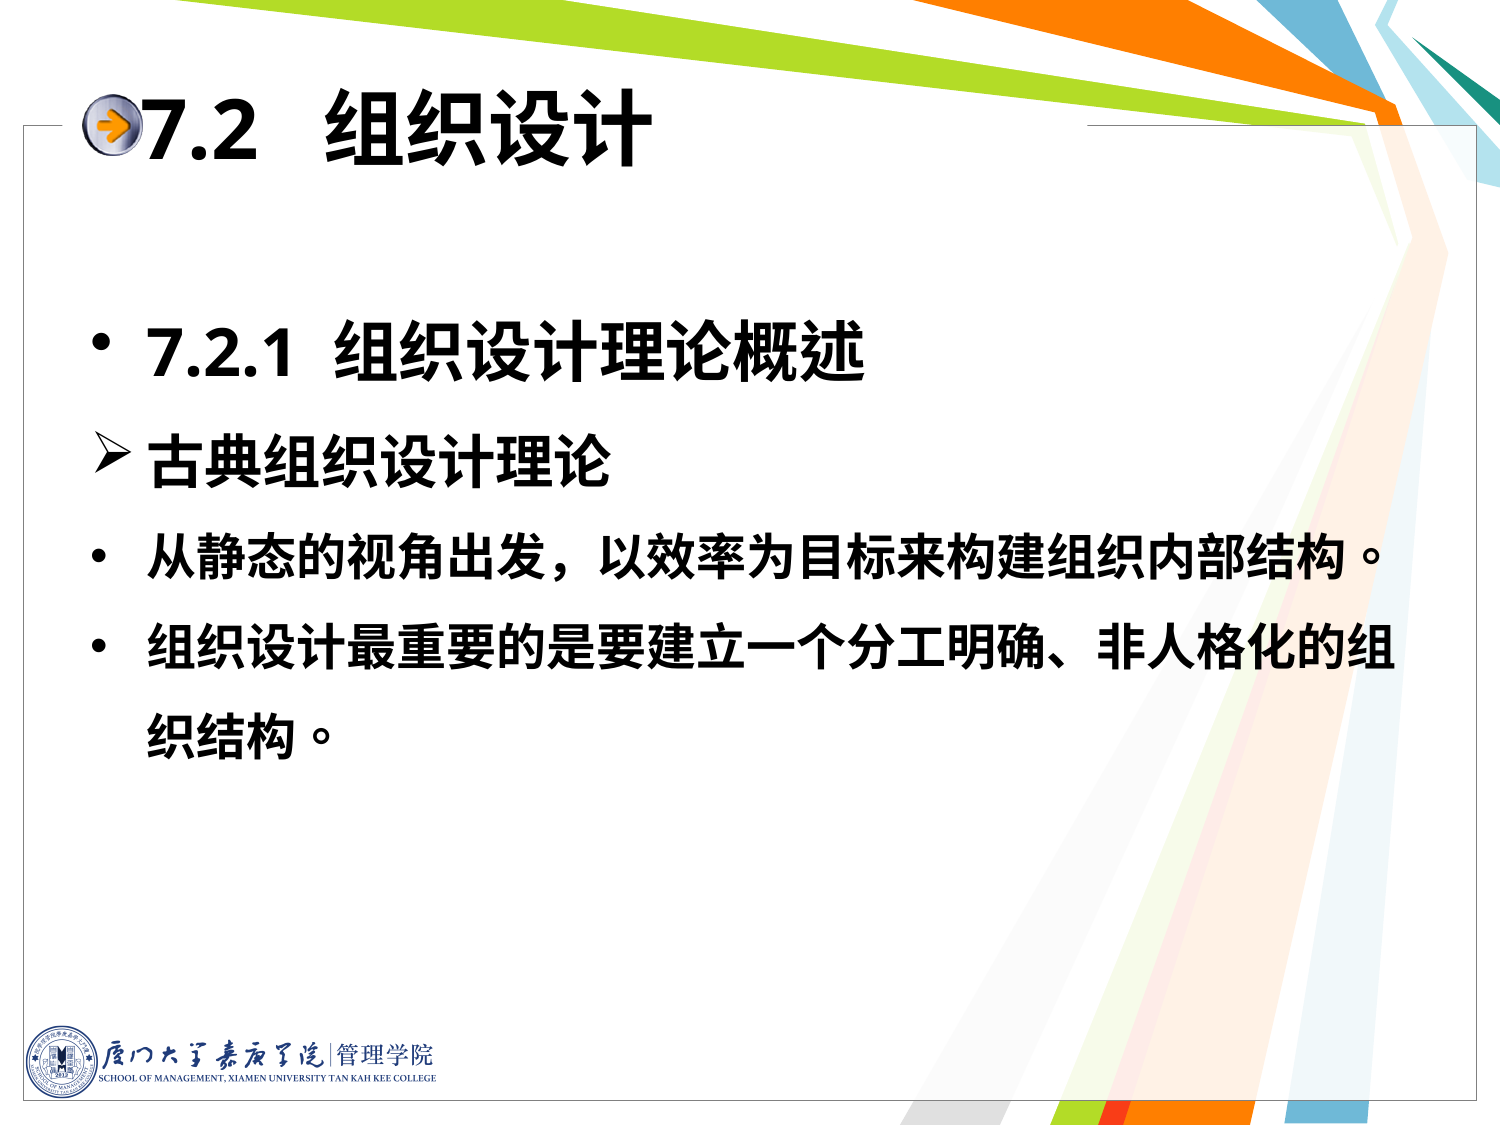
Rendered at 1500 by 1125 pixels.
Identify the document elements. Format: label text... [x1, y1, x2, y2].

title 7.2 组织设计 [125, 32, 1159, 220]
picture [24, 1024, 438, 1100]
list 7.2.1 组织设计理论概述 古典组织设计理论 从静态的视角出发，以效率为目标来构建组织内部结构。 组织设计最重要的是要建立一个分工明确、非人格化的组织结构。 [75, 262, 1425, 1005]
picture [82, 94, 125, 156]
